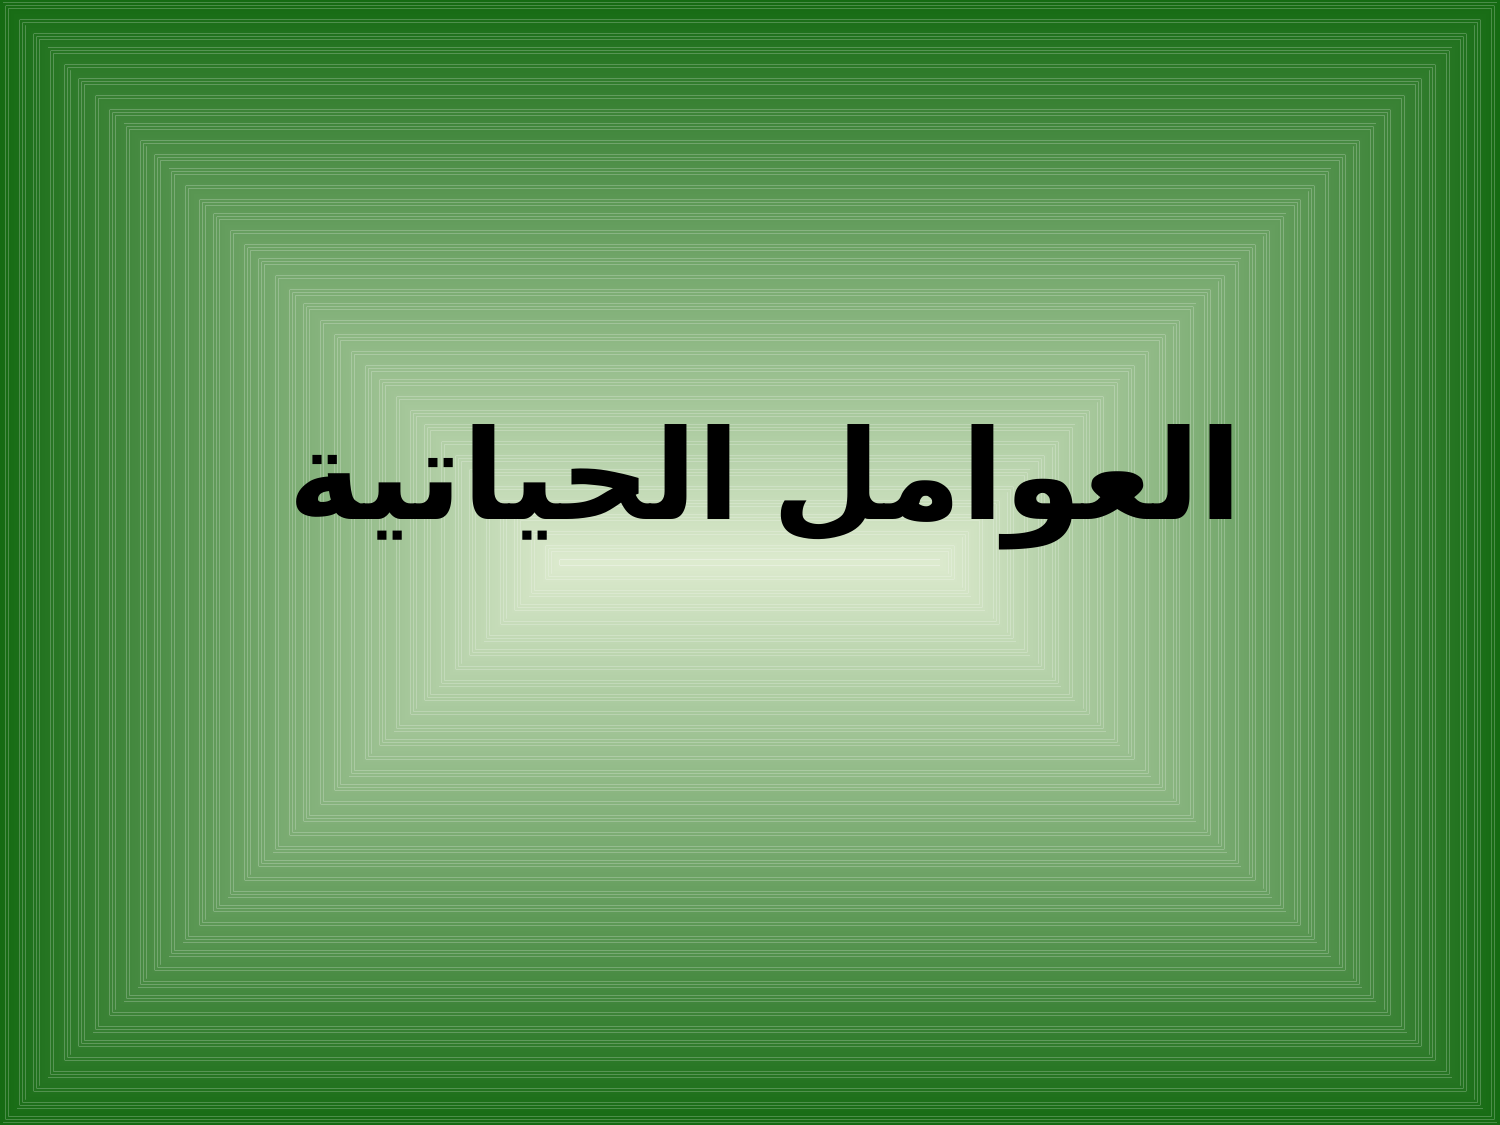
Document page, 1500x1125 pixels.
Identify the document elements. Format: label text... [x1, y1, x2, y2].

title العوامل الحياتية [112, 349, 1388, 591]
